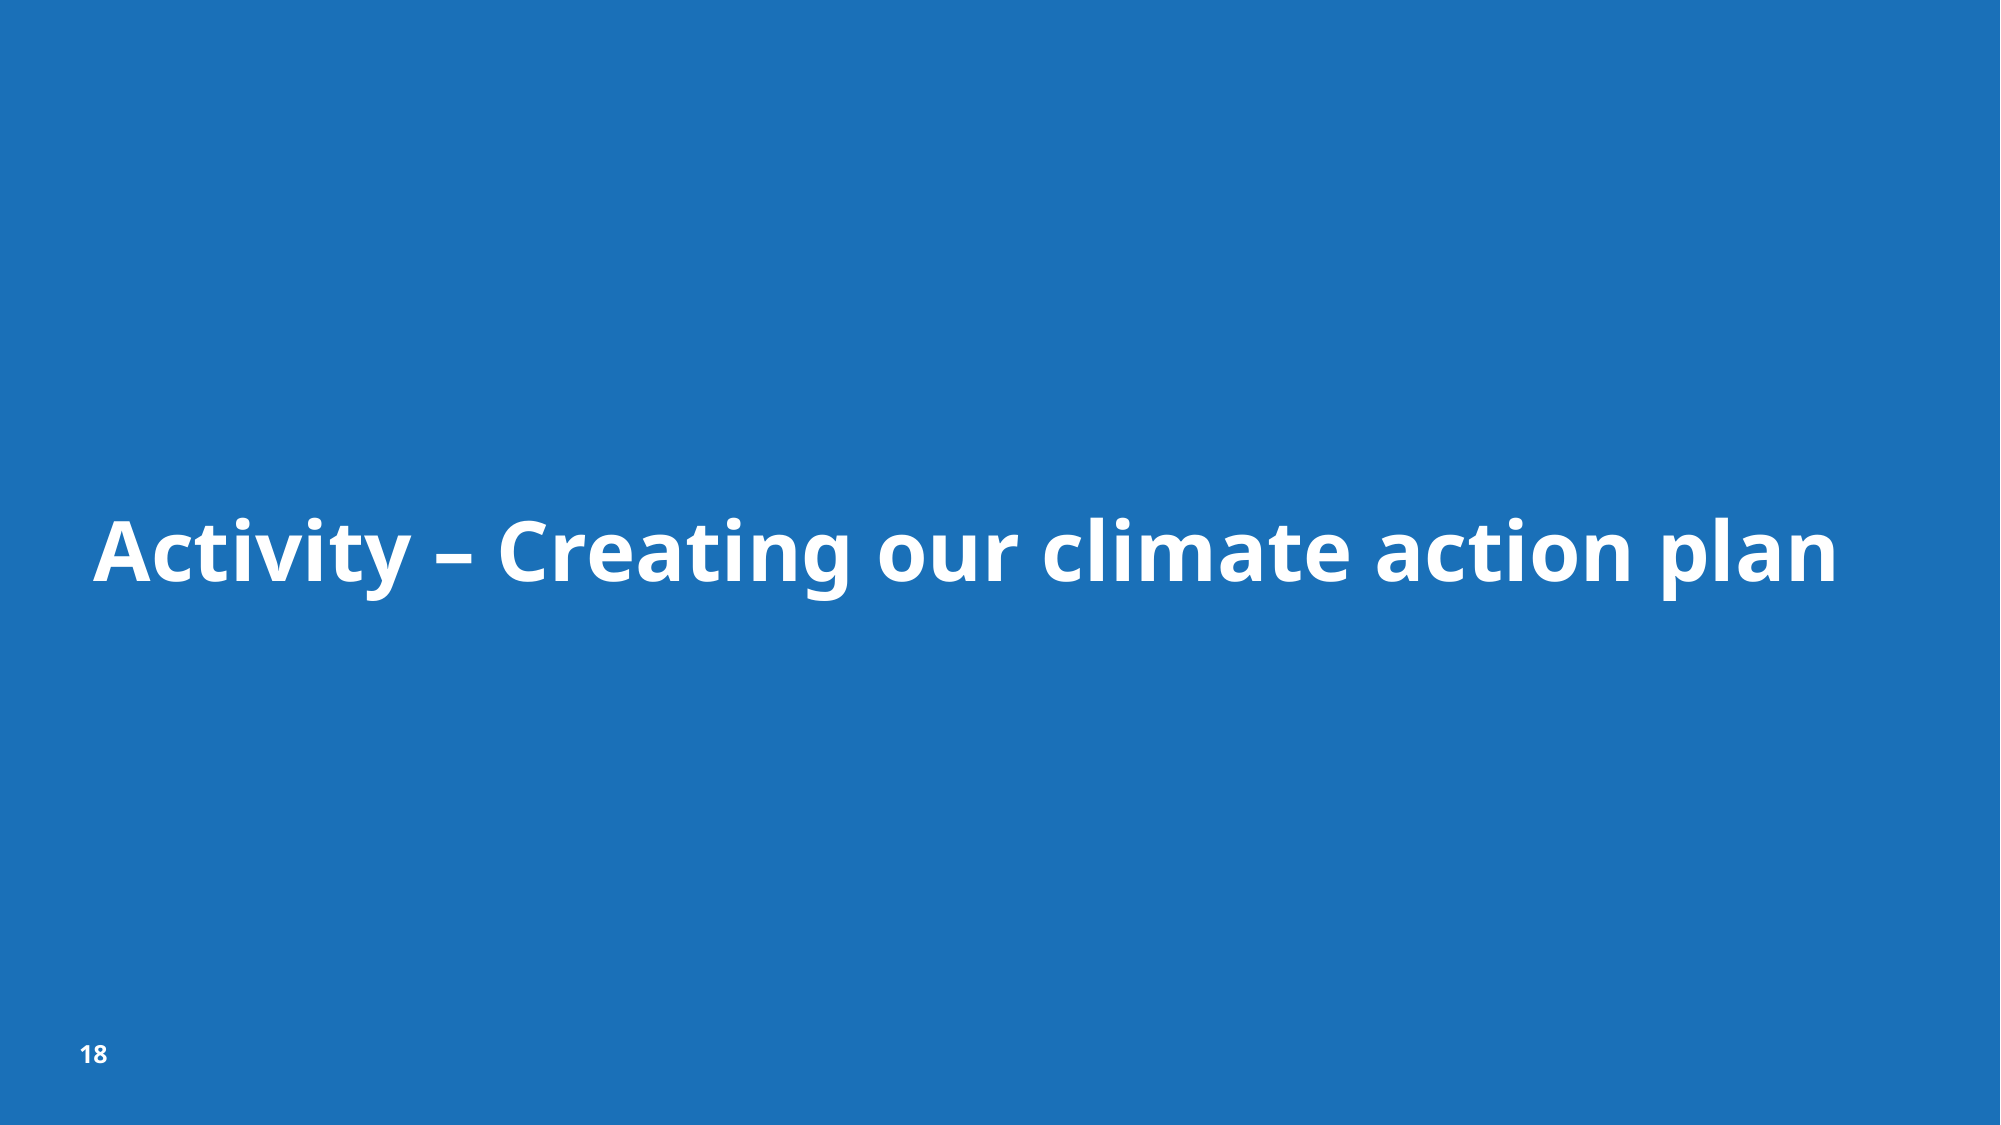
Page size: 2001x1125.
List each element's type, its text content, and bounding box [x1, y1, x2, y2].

slide_number 18 [79, 1023, 190, 1073]
title Activity – Creating our climate action plan [78, 125, 1935, 984]
